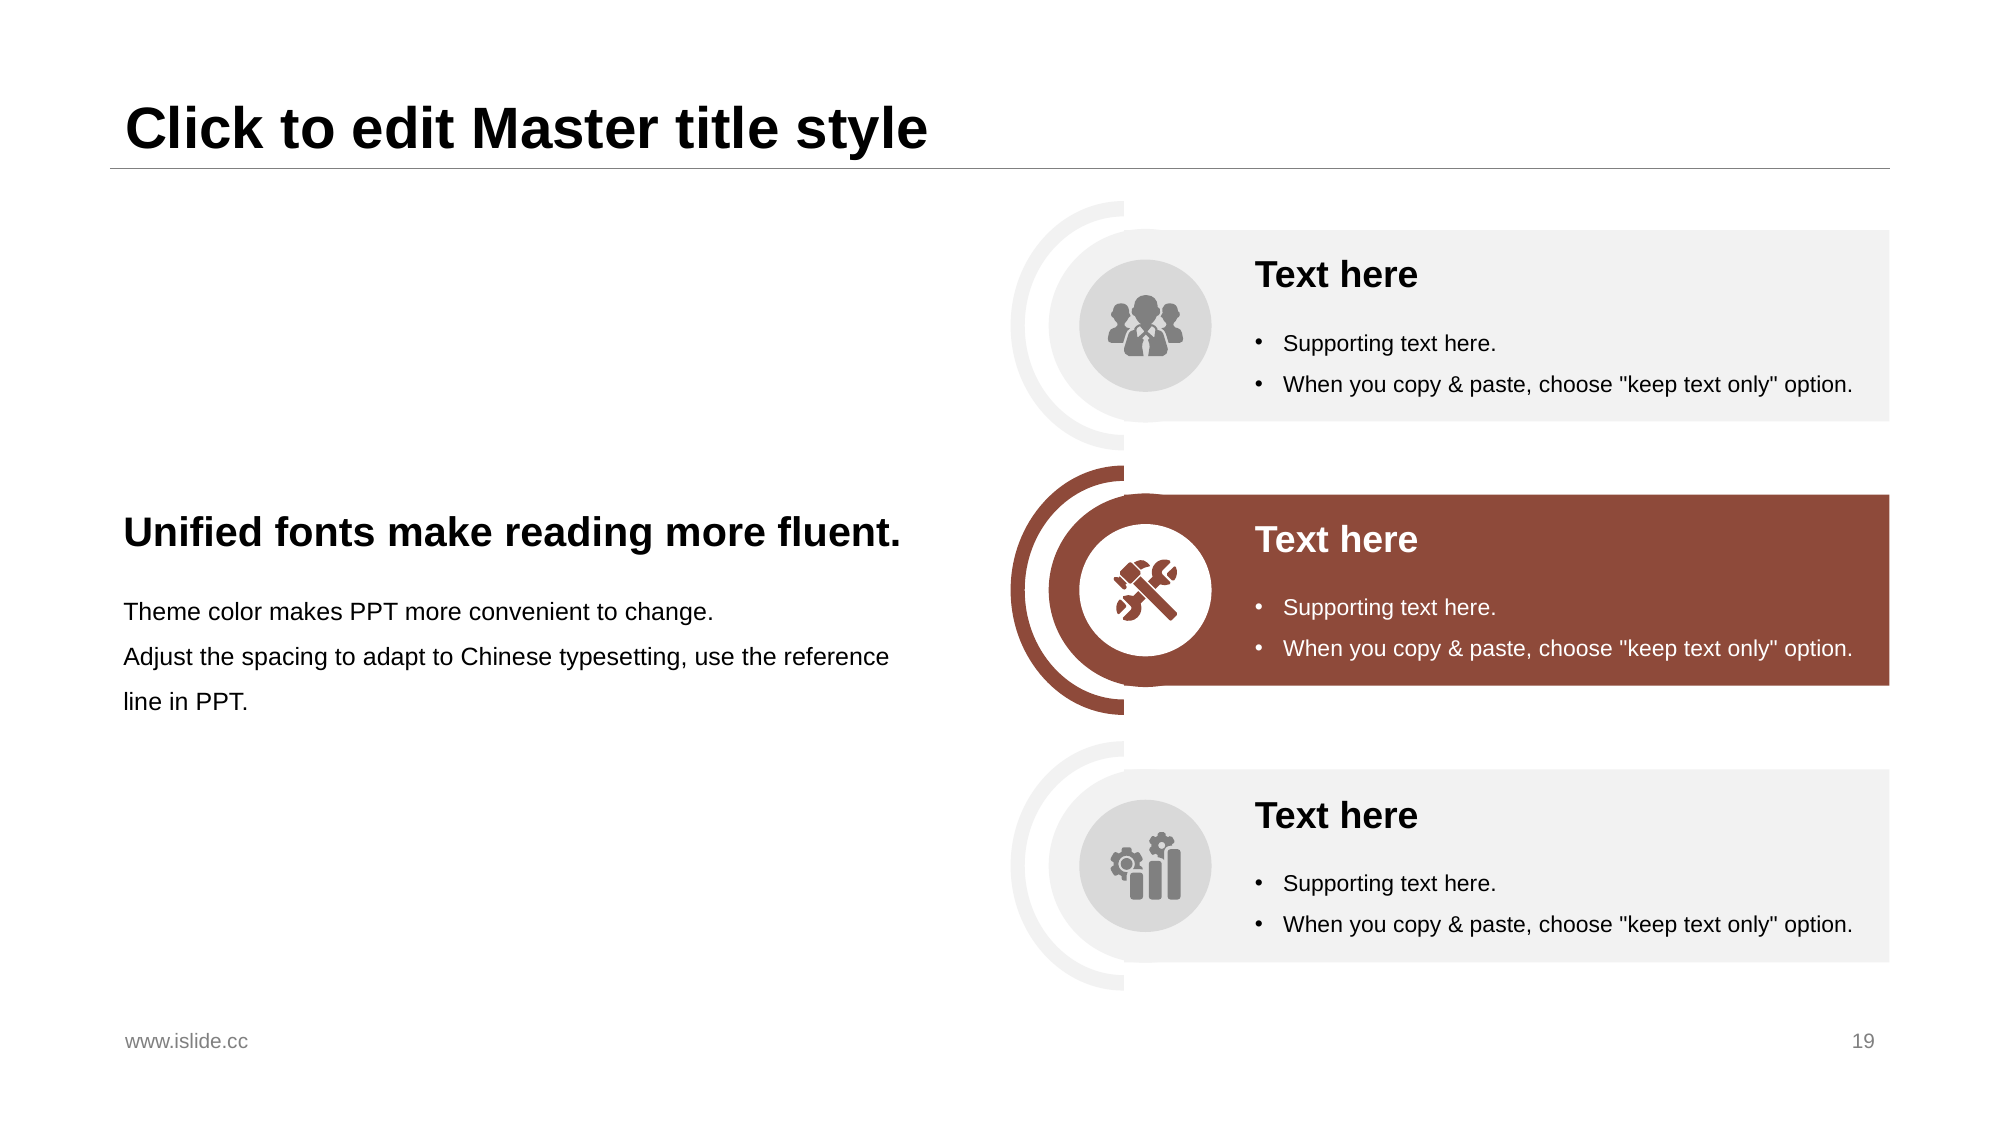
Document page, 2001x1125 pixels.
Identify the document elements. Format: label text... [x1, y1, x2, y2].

footer www.islide.cc [109, 1023, 790, 1058]
title Click to edit Master title style [109, 0, 1890, 169]
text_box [108, 200, 1890, 991]
slide_number 19 [1412, 1023, 1890, 1058]
